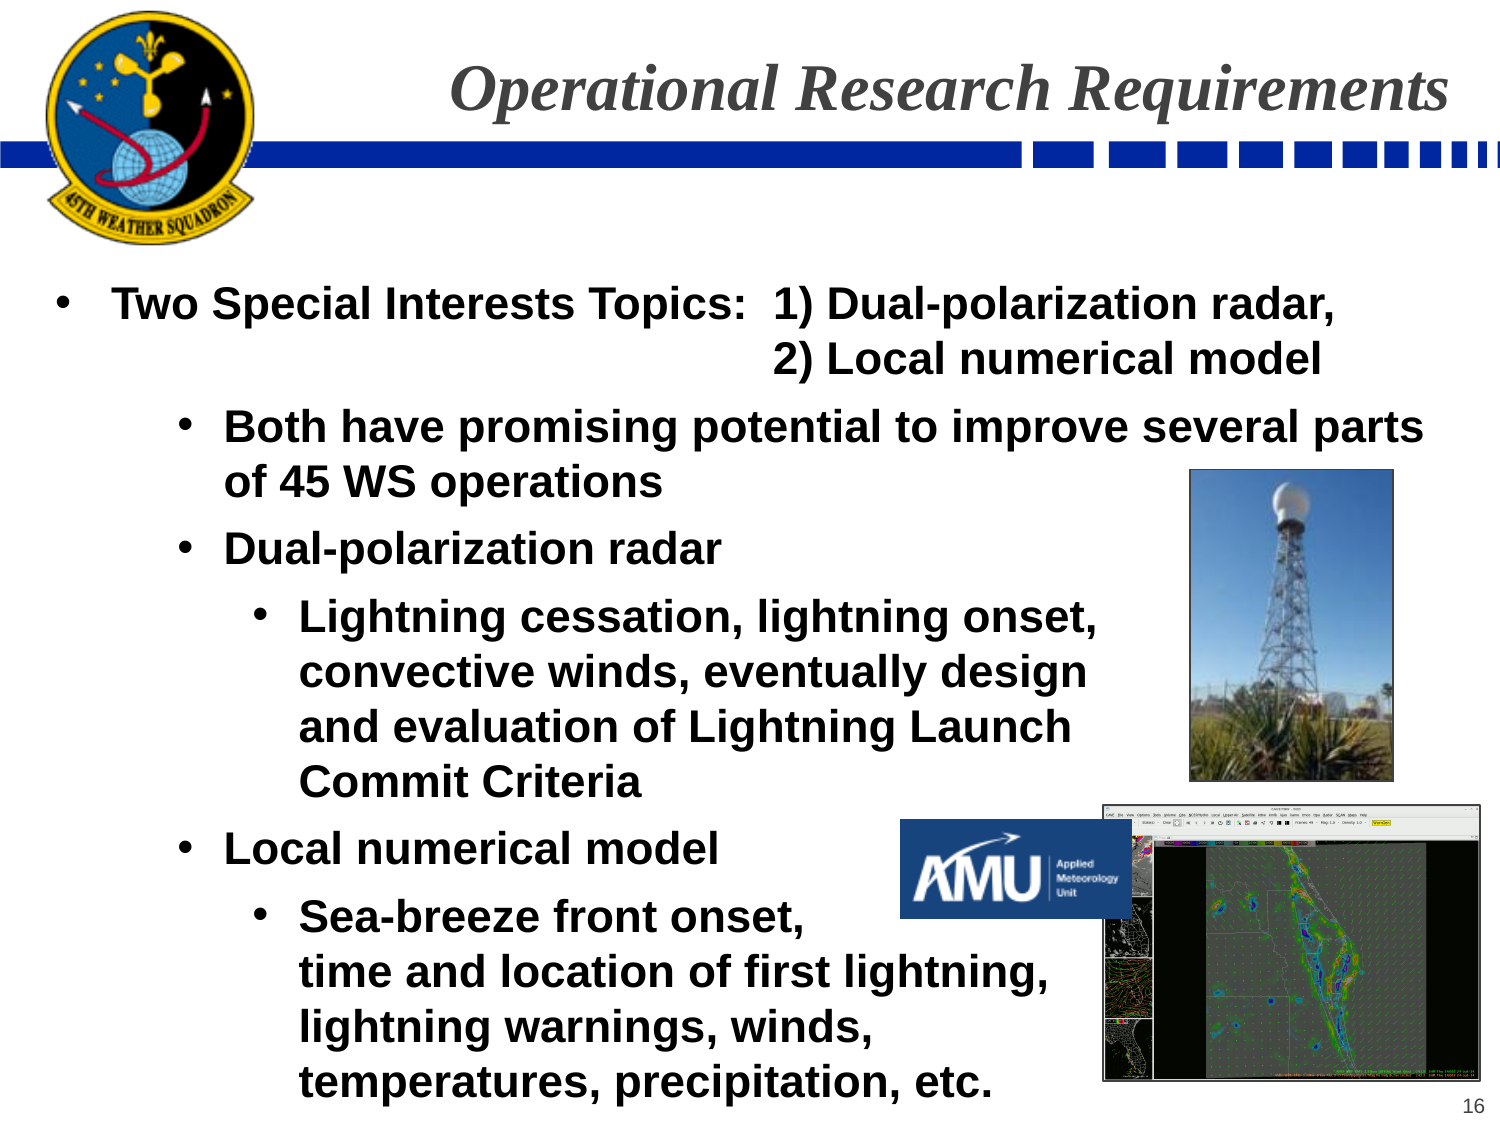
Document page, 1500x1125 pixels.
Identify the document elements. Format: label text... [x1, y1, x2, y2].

picture [40, 7, 263, 250]
text_box Operational Research Requirements [434, 36, 1467, 131]
picture [1190, 470, 1393, 781]
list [1103, 805, 1480, 1080]
text_box Two Special Interests Topics: 1) Dual-polarization radar, 2) Local numerical model Both have promising potential to improve several parts of 45 WS operations Dual-polarization radar Lightning cessation, lightning onset, convective winds, eventually design and evaluation of Lightning Launch Commit Criteria Local numerical model Sea-breeze front onset, time and location of first lightning, lightning warnings, winds, temperatures, precipitation, etc. [12, 266, 1500, 1114]
picture [900, 819, 1132, 919]
